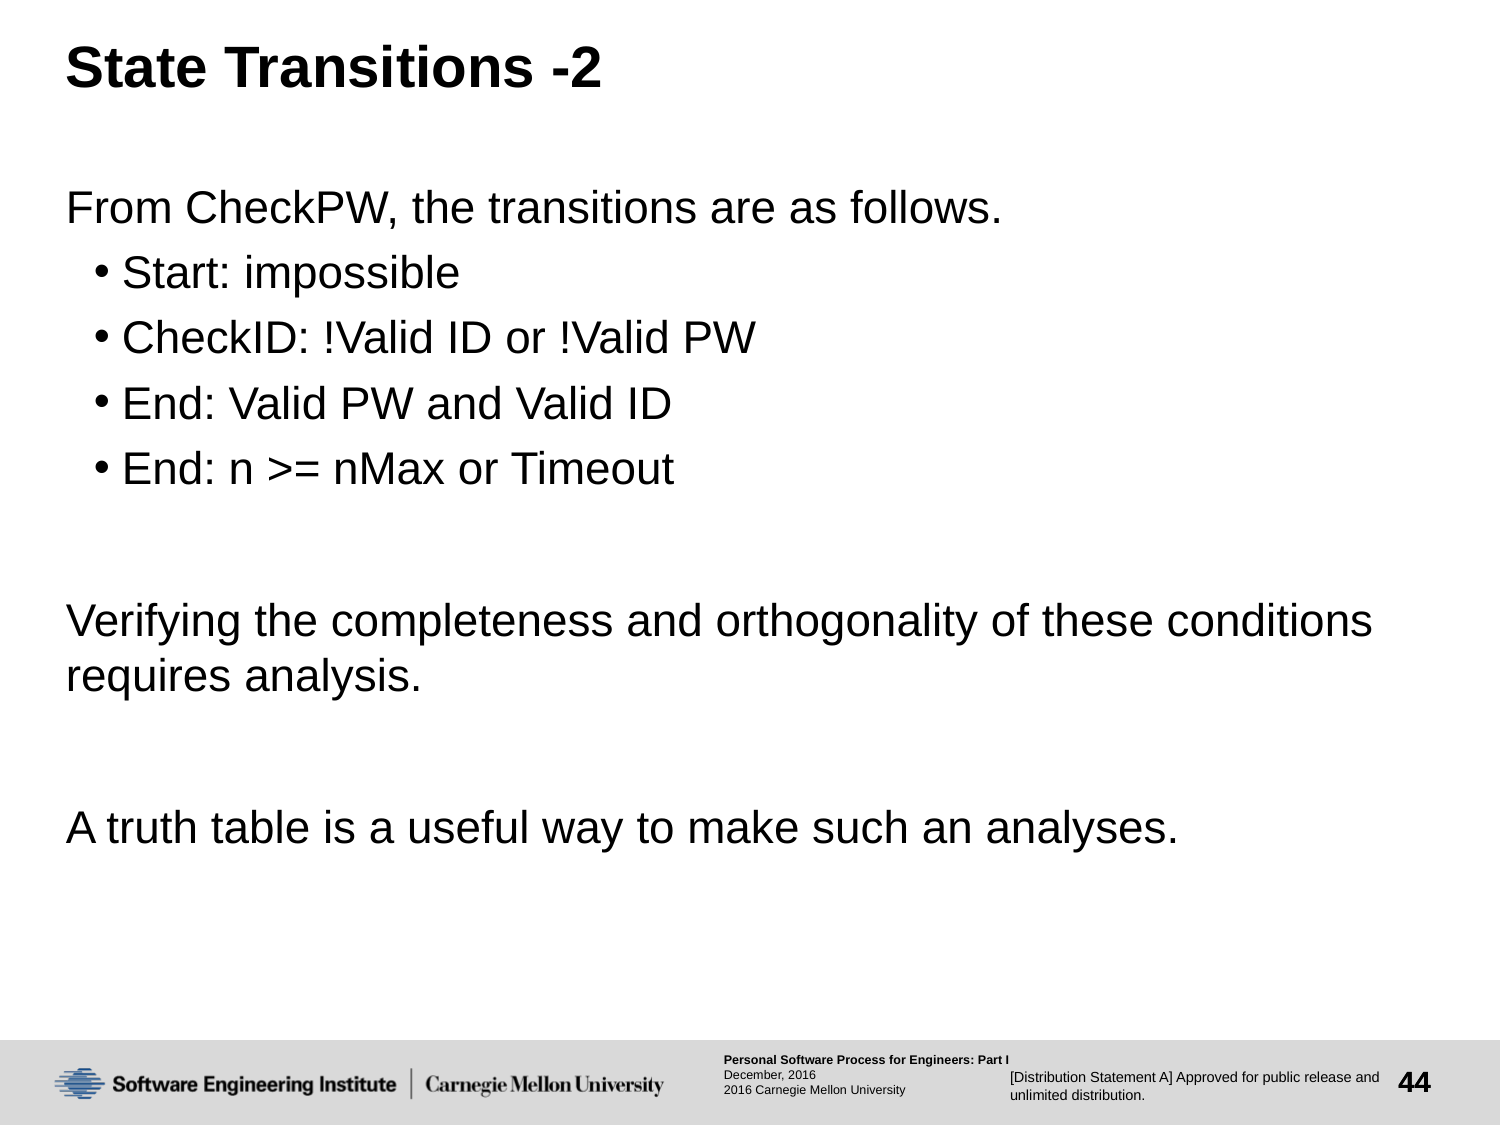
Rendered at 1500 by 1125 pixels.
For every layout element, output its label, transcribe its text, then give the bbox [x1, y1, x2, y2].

list From CheckPW, the transitions are as follows. Start: impossible CheckID: !Valid ID or !Valid PW End: Valid PW and Valid ID End: n >= nMax or Timeout Verifying the completeness and orthogonality of these conditions requires analysis. A truth table is a useful way to make such an analyses. [65, 177, 1431, 1000]
picture [46, 1061, 673, 1104]
title State Transitions -2 [65, 37, 1313, 148]
